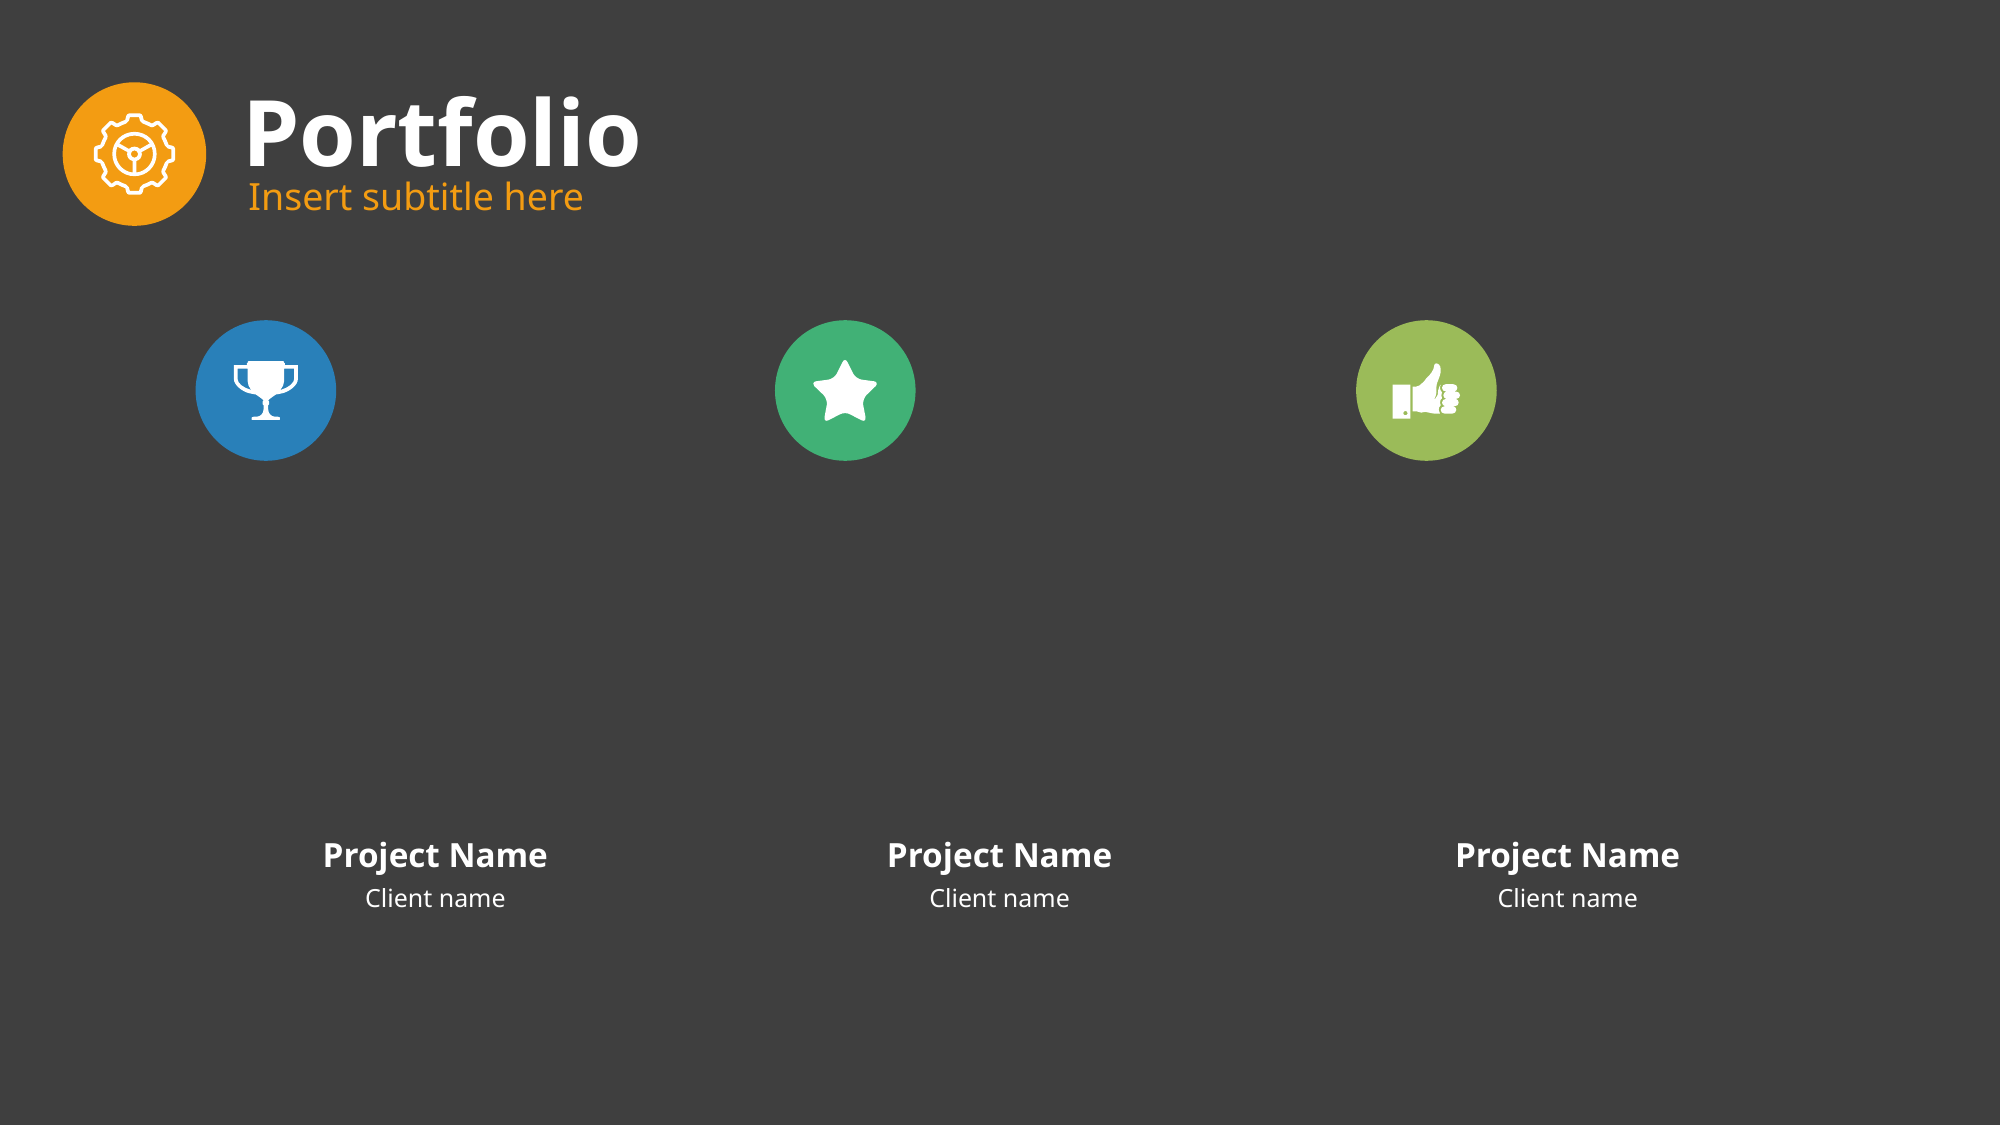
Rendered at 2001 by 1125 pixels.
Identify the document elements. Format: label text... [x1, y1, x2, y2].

picture [759, 323, 1240, 804]
text_box [93, 113, 176, 195]
text_box Project Name [759, 826, 1240, 875]
text_box Client name [195, 875, 676, 920]
text_box [61, 81, 208, 227]
text_box [1403, 319, 1450, 323]
text_box Project Name [1327, 826, 1808, 875]
title Portfolio [227, 59, 1878, 215]
text_box Client name [759, 875, 1240, 920]
text_box [242, 319, 289, 323]
picture [1327, 323, 1808, 804]
list Insert subtitle here [233, 170, 1888, 269]
text_box Project Name [195, 826, 676, 875]
picture [195, 323, 676, 804]
text_box Client name [1327, 875, 1808, 920]
text_box [822, 319, 869, 323]
